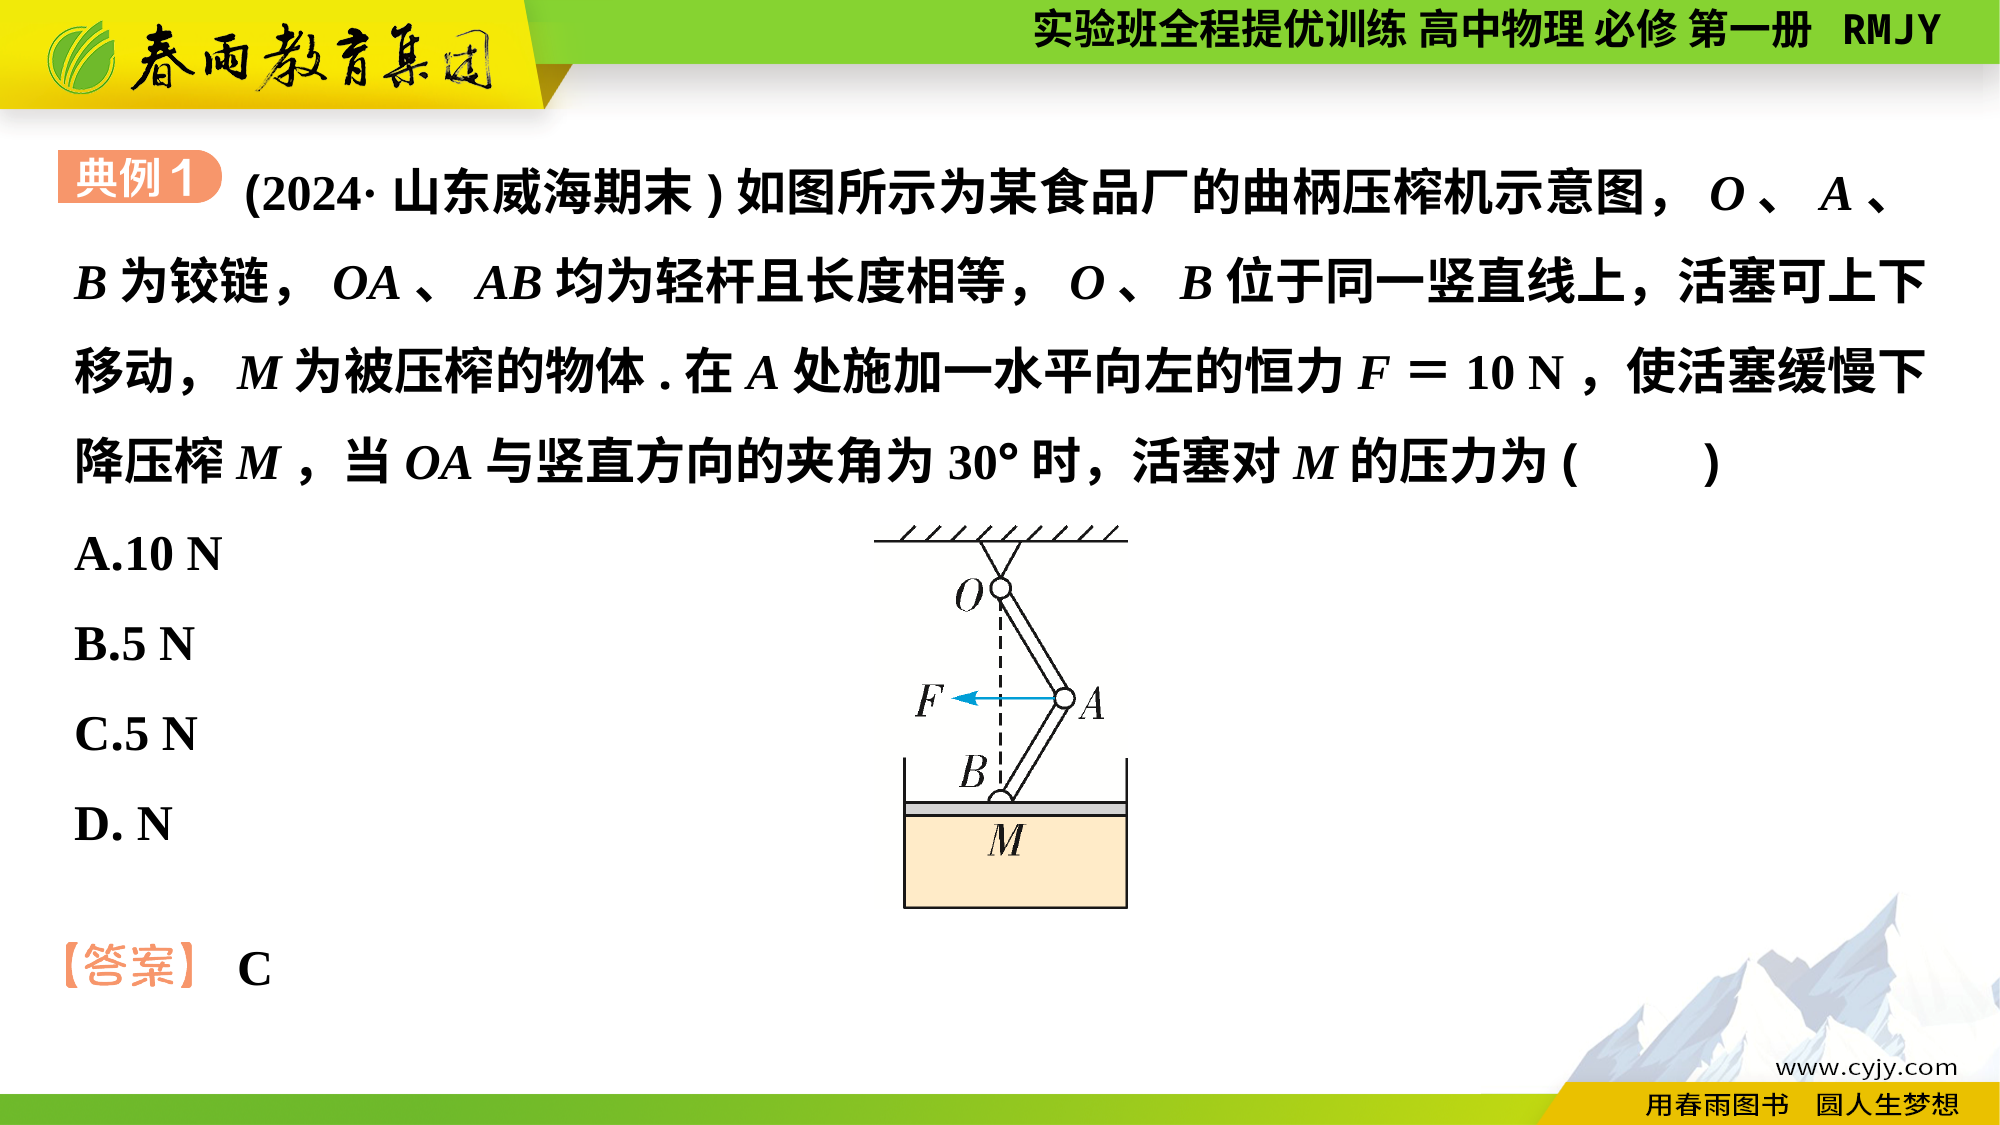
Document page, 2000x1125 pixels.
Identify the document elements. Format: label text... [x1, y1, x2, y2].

picture [0, 0, 2000, 1125]
text_box C [222, 928, 289, 1004]
